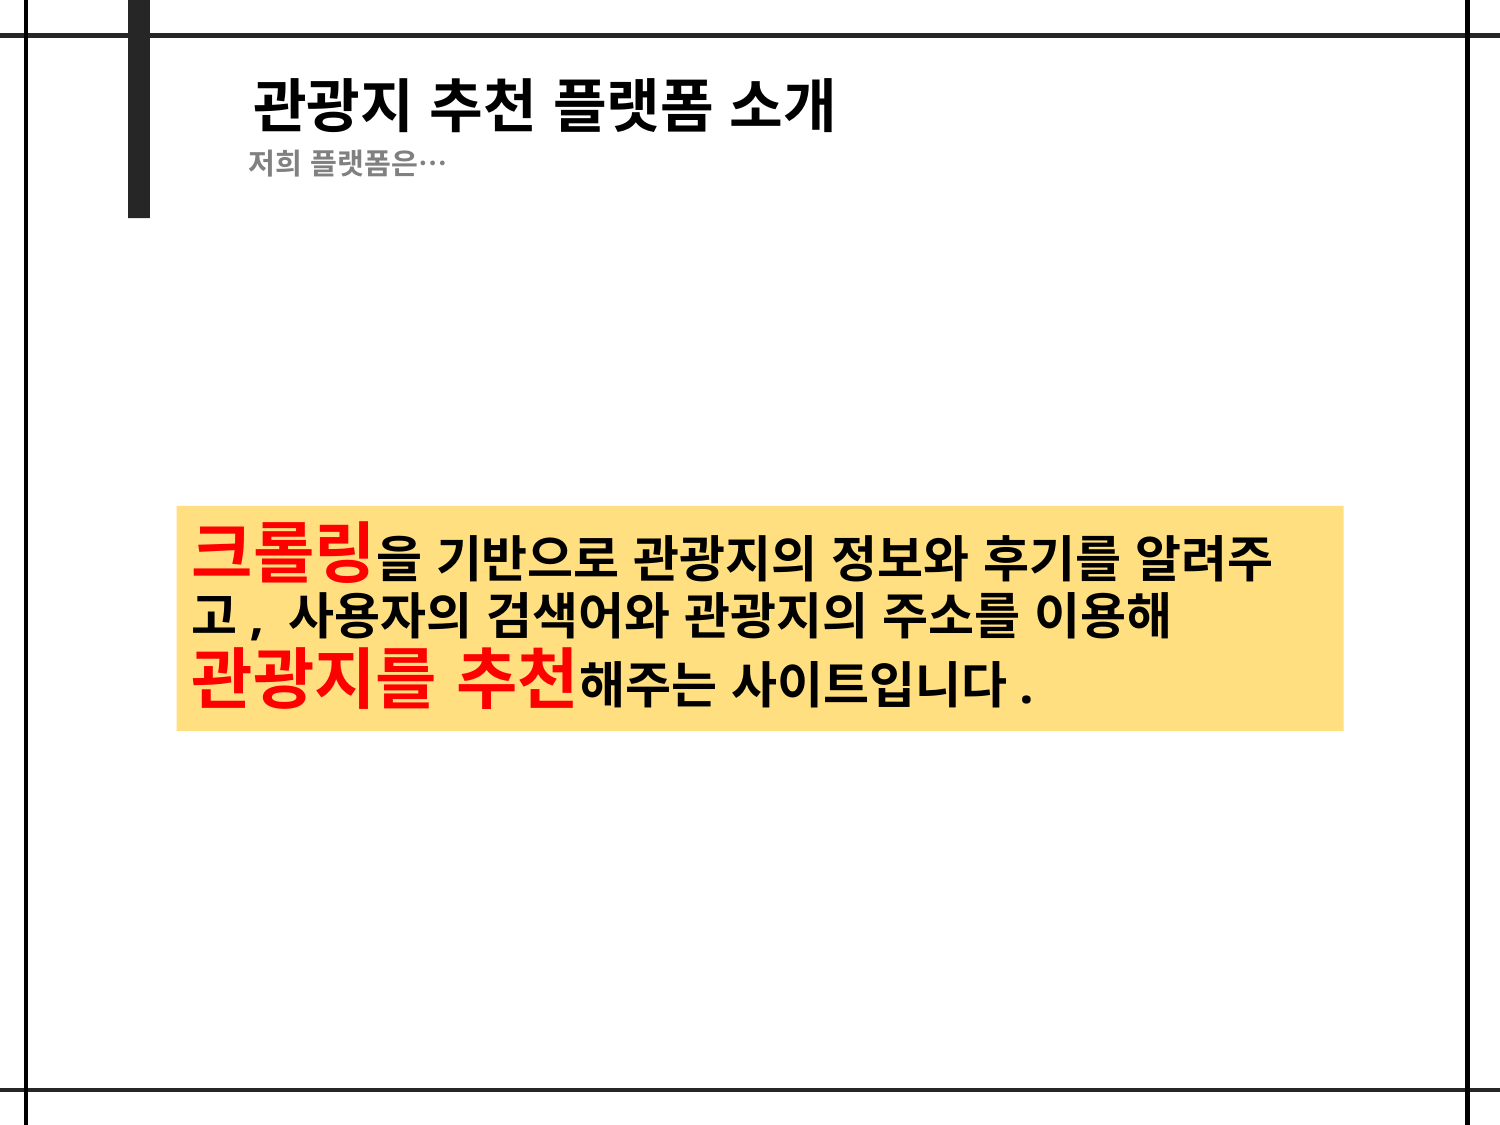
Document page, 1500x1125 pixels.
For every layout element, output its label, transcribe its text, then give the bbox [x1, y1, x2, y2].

text_box 관광지 추천 플랫폼 소개 [238, 61, 852, 147]
text_box 크롤링을 기반으로 관광지의 정보와 후기를 알려주고, 사용자의 검색어와 관광지의 주소를 이용해 관광지를 추천해주는 사이트입니다. [176, 505, 1344, 732]
text_box [127, 36, 151, 219]
text_box 저희 플랫폼은… [233, 138, 463, 189]
text_box [127, 0, 151, 35]
